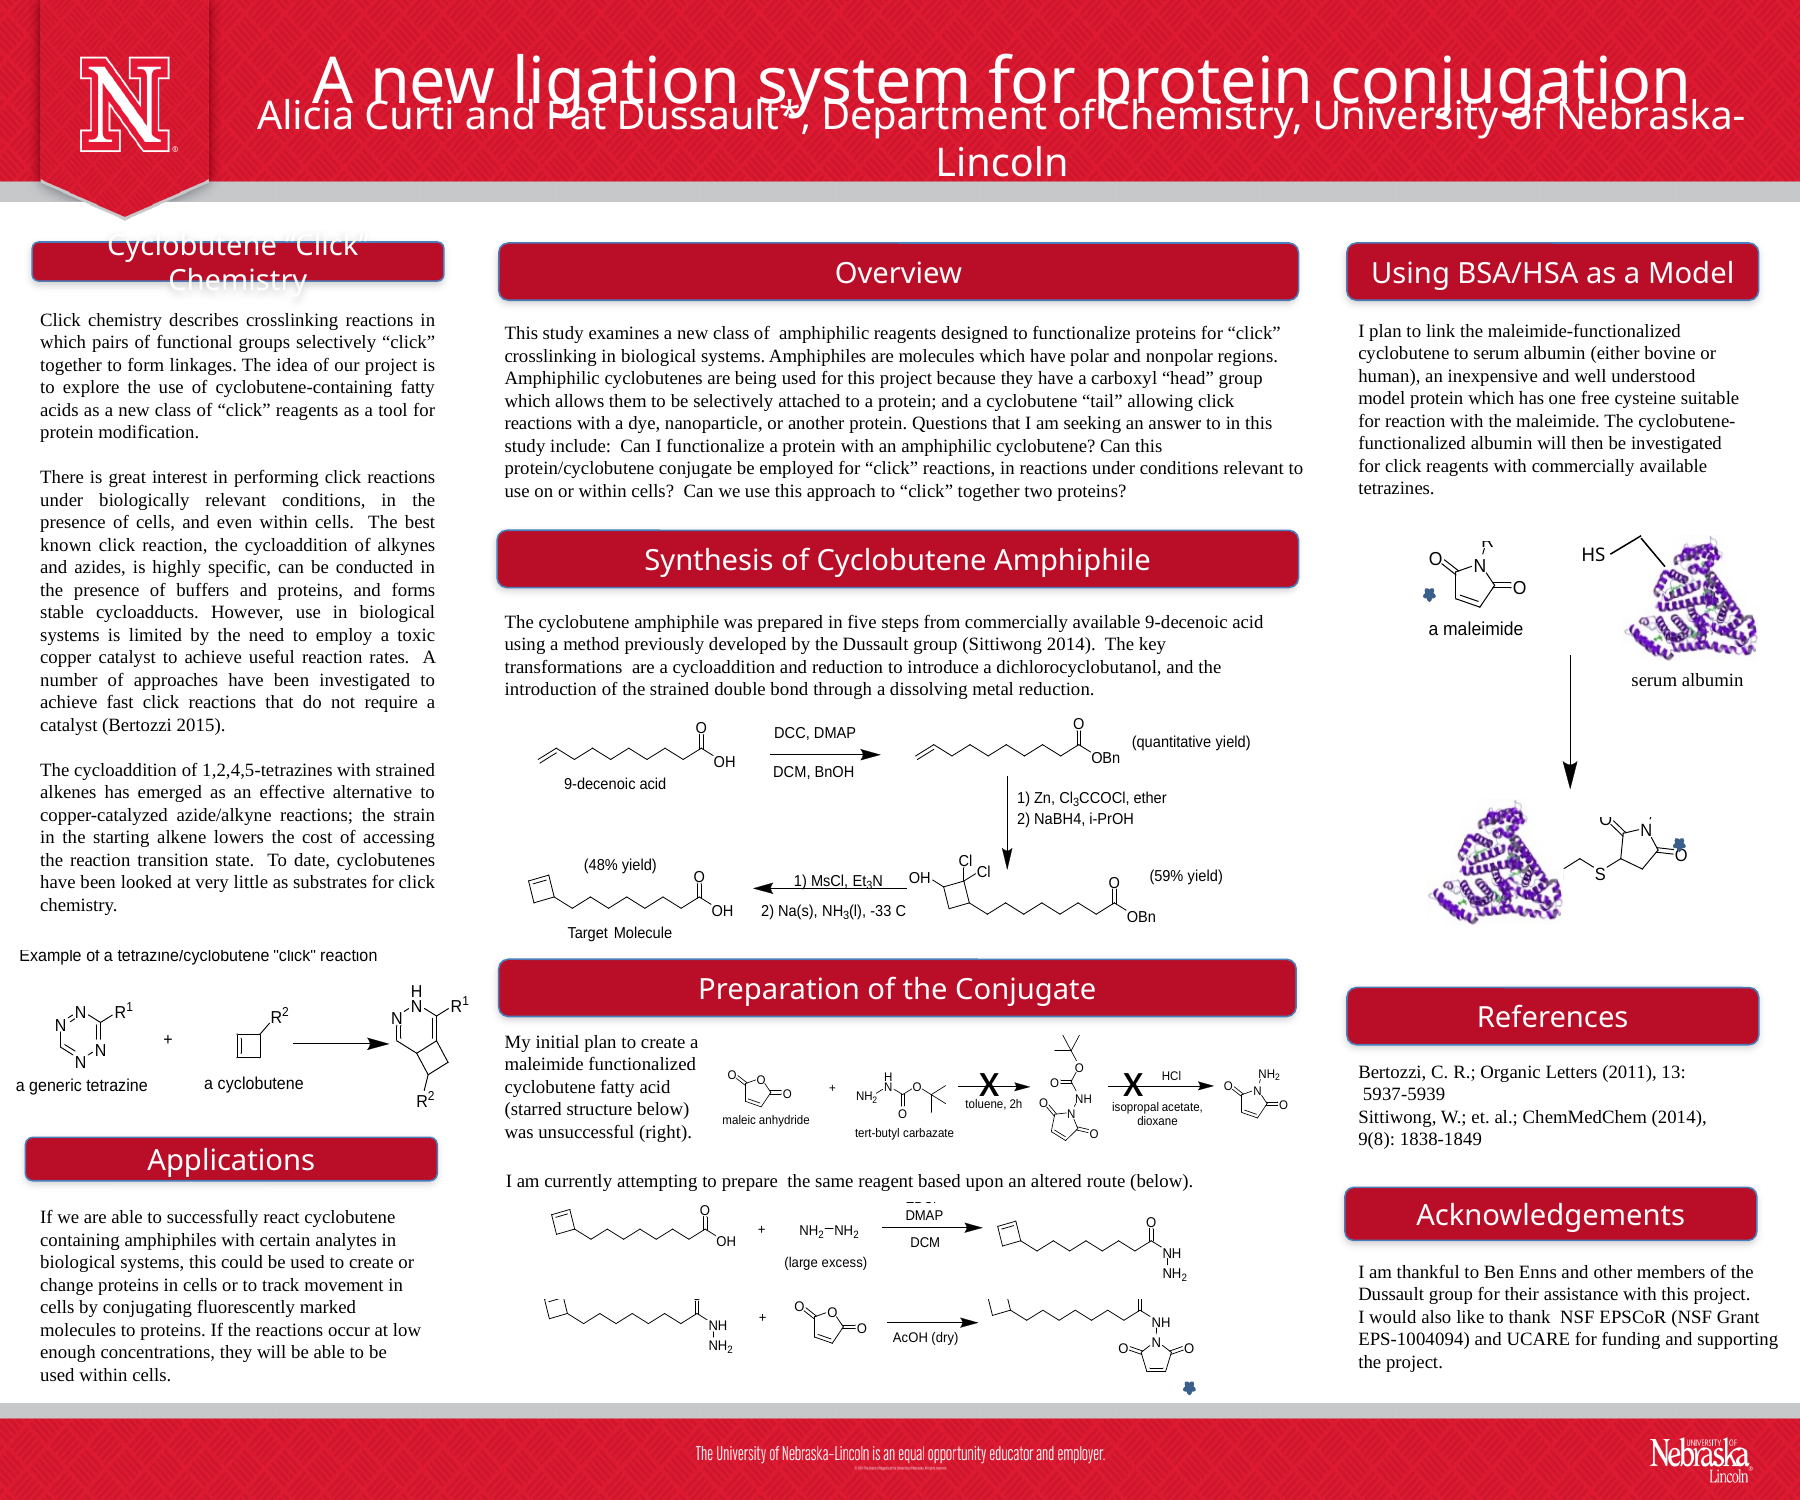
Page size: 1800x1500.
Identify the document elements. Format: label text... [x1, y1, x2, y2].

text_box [541, 1299, 1197, 1397]
text_box References [1346, 987, 1759, 1045]
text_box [1610, 535, 1642, 555]
text_box The cyclobutene amphiphile was prepared in five steps from commercially available 9-decenoic acid using a method previously developed by the Dussault group (Sittiwong 2014). The key transformations are a cycloaddition and reduction to introduce a dichlorocyclobutanol, and the introduction of the strained double bond through a dissolving metal reduction. [485, 599, 1305, 709]
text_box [12, 949, 472, 1123]
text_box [548, 1201, 1190, 1298]
text_box Acknowledgements [1344, 1187, 1757, 1241]
text_box Preparation of the Conjugate [498, 959, 1297, 1017]
text_box I am thankful to Ben Enns and other members of the Dussault group for their assistance with this project. I would also like to thank NSF EPSCoR (NSF Grant EPS-1004094) and UCARE for funding and supporting the project. [1339, 1250, 1800, 1382]
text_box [719, 1033, 1291, 1147]
text_box I plan to link the maleimide-functionalized cyclobutene to serum albumin (either bovine or human), an inexpensive and well understood model protein which has one free cysteine suitable for reaction with the maleimide. The cyclobutene-functionalized albumin will then be investigated for click reagents with commercially available tetrazines. [1339, 308, 1767, 508]
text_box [1640, 537, 1666, 567]
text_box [1424, 541, 1530, 661]
text_box Overview [498, 242, 1299, 301]
text_box A new ligation system for protein conjugation [204, 36, 1800, 87]
text_box Using BSA/HSA as a Model [1346, 242, 1759, 301]
picture [1427, 799, 1563, 925]
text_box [25, 1137, 438, 1464]
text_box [25, 239, 451, 948]
text_box Synthesis of Cyclobutene Amphiphile [497, 530, 1299, 588]
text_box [1567, 816, 1691, 911]
text_box This study examines a new class of amphiphilic reagents designed to functionalize proteins for “click” crosslinking in biological systems. Amphiphiles are molecules which have polar and nonpolar regions. Amphiphilic cyclobutenes are being used for this project because they have a carboxyl “head” group which allows them to be selectively attached to a protein; and a cyclobutene “tail” allowing click reactions with a dye, nanoparticle, or another protein. Questions that I am seeking an answer to in this study include: Can I functionalize a protein with an amphiphilic cyclobutene? Can this protein/cyclobutene conjugate be employed for “click” reactions, in reactions under conditions relevant to use on or within cells? Can we use this approach to “click” together two proteins? [485, 311, 1325, 511]
text_box My initial plan to create a maleimide functionalized cyclobutene fatty acid (starred structure below) was unsuccessful (right). [485, 1020, 767, 1152]
text_box HS [1562, 533, 1618, 575]
text_box Bertozzi, C. R.; Organic Letters (2011), 13: 5937-5939 Sittiwong, W.; et. al.; ChemMedChem (2014), 9(8): 1838-1849 [1339, 1050, 1757, 1182]
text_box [1558, 654, 1581, 807]
text_box Alicia Curti and Pat Dussault*, Department of Chemistry, University of Nebraska-Lincoln [204, 87, 1800, 187]
text_box serum albumin [1612, 658, 1769, 700]
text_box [524, 712, 1254, 951]
picture [1622, 535, 1759, 661]
text_box I am currently attempting to prepare the same reagent based upon an altered route (below). [501, 1166, 1299, 1194]
